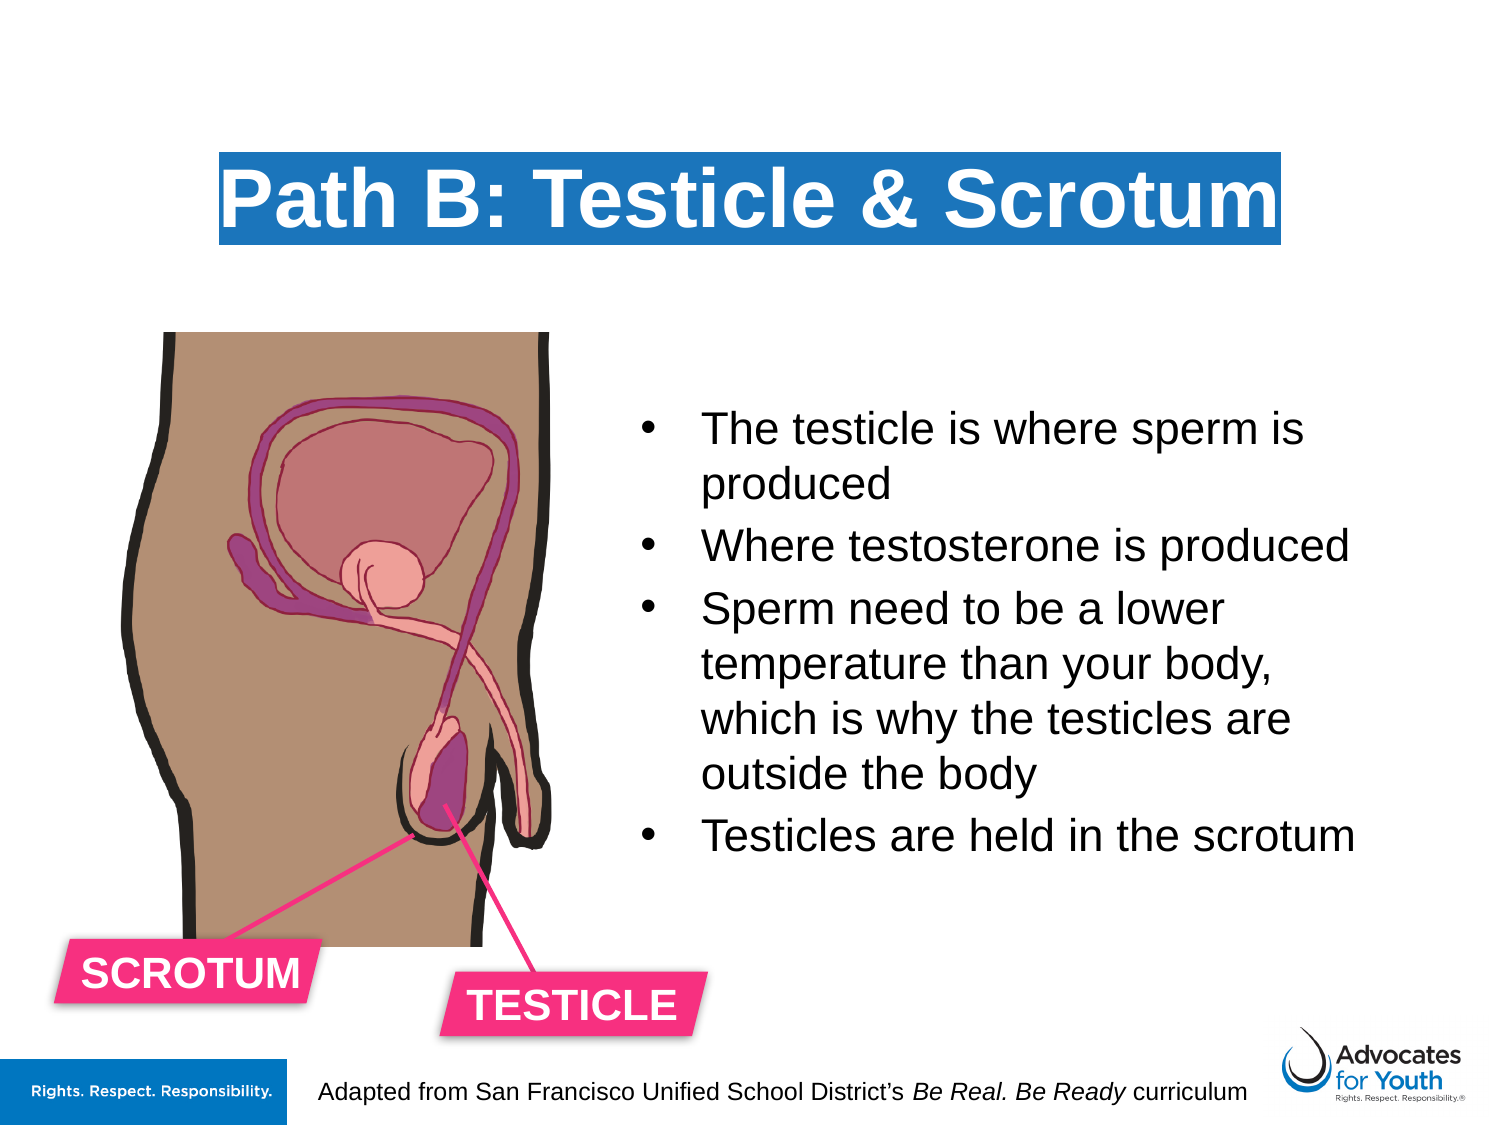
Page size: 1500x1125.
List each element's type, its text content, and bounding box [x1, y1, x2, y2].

text_box SCROTUM [65, 956, 344, 1012]
list The testicle is where sperm is produced Where testosterone is produced Sperm need to be a lower temperature than your body, which is why the testicles are outside the body Testicles are held in the scrotum [712, 391, 1388, 930]
text_box [53, 958, 65, 1004]
text_box Adapted from San Francisco Unified School District’s Be Real. Be Ready curriculum [302, 1067, 1276, 1113]
picture [1263, 1015, 1489, 1117]
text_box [444, 804, 547, 997]
text_box TESTICLE [451, 962, 730, 1045]
picture [0, 1059, 287, 1125]
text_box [213, 834, 415, 948]
picture [21, 332, 709, 948]
text_box [439, 1005, 451, 1037]
title Path B: Testicle & Scrotum [112, 99, 1388, 288]
